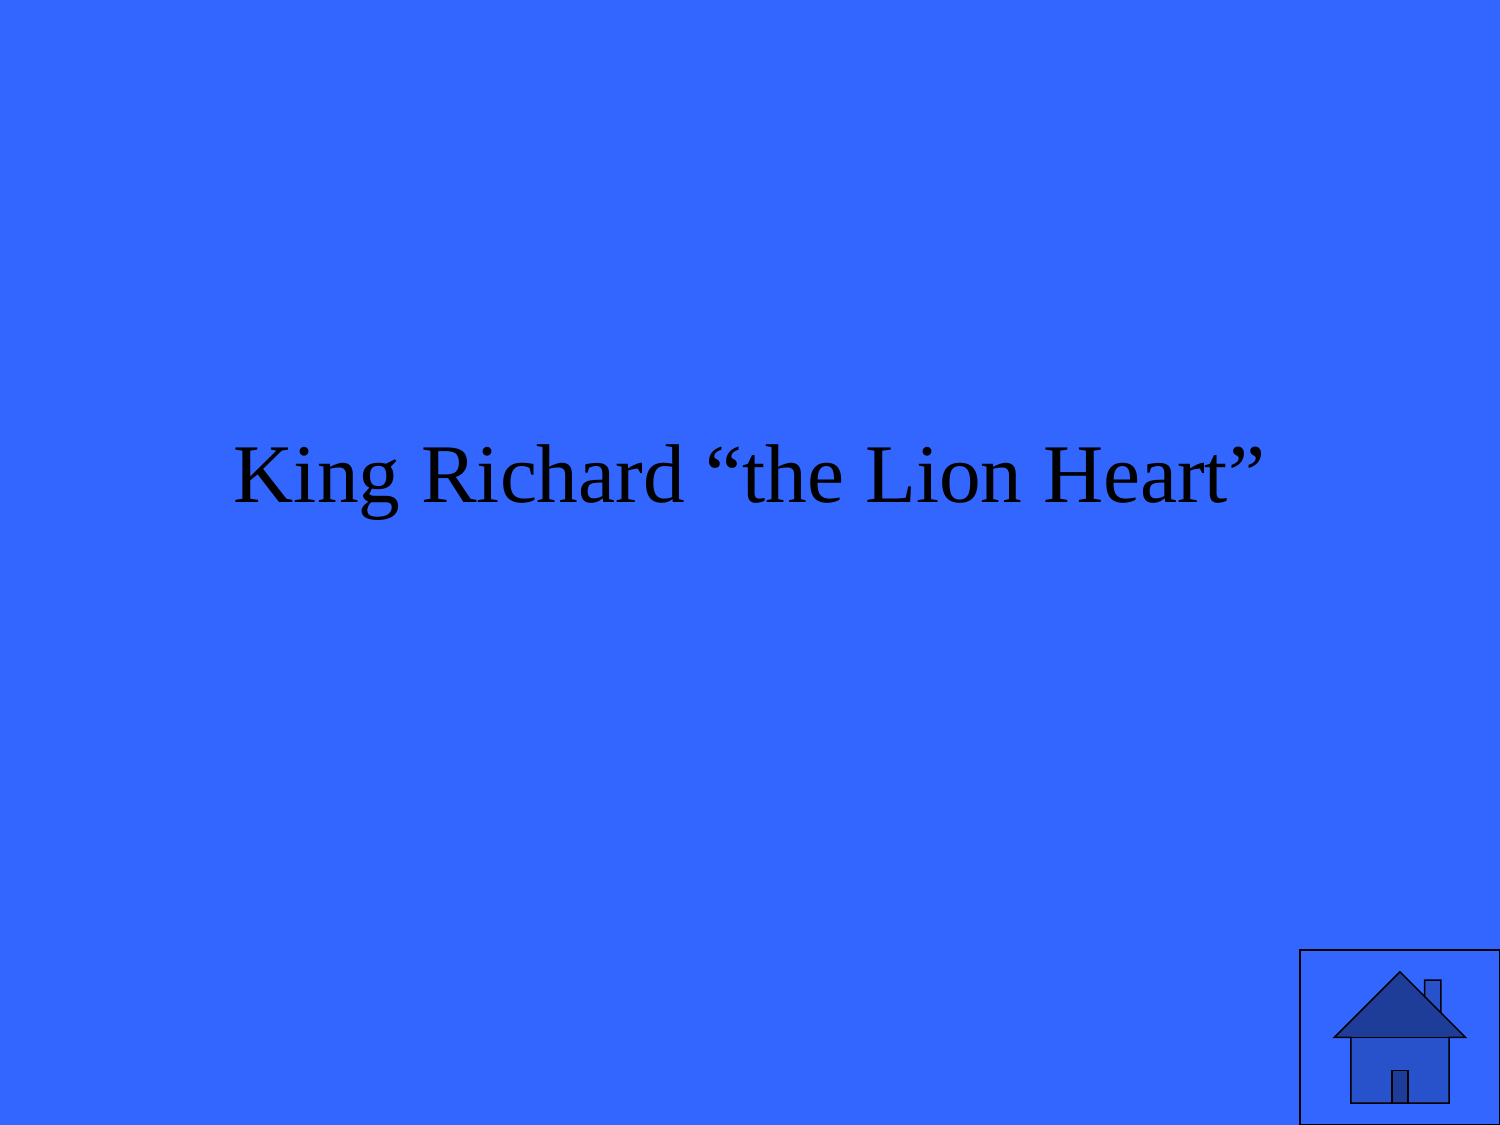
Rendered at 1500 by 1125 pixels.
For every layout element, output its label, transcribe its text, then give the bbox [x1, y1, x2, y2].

text_box [1299, 950, 1500, 1125]
title King Richard “the Lion Heart” [112, 374, 1388, 563]
